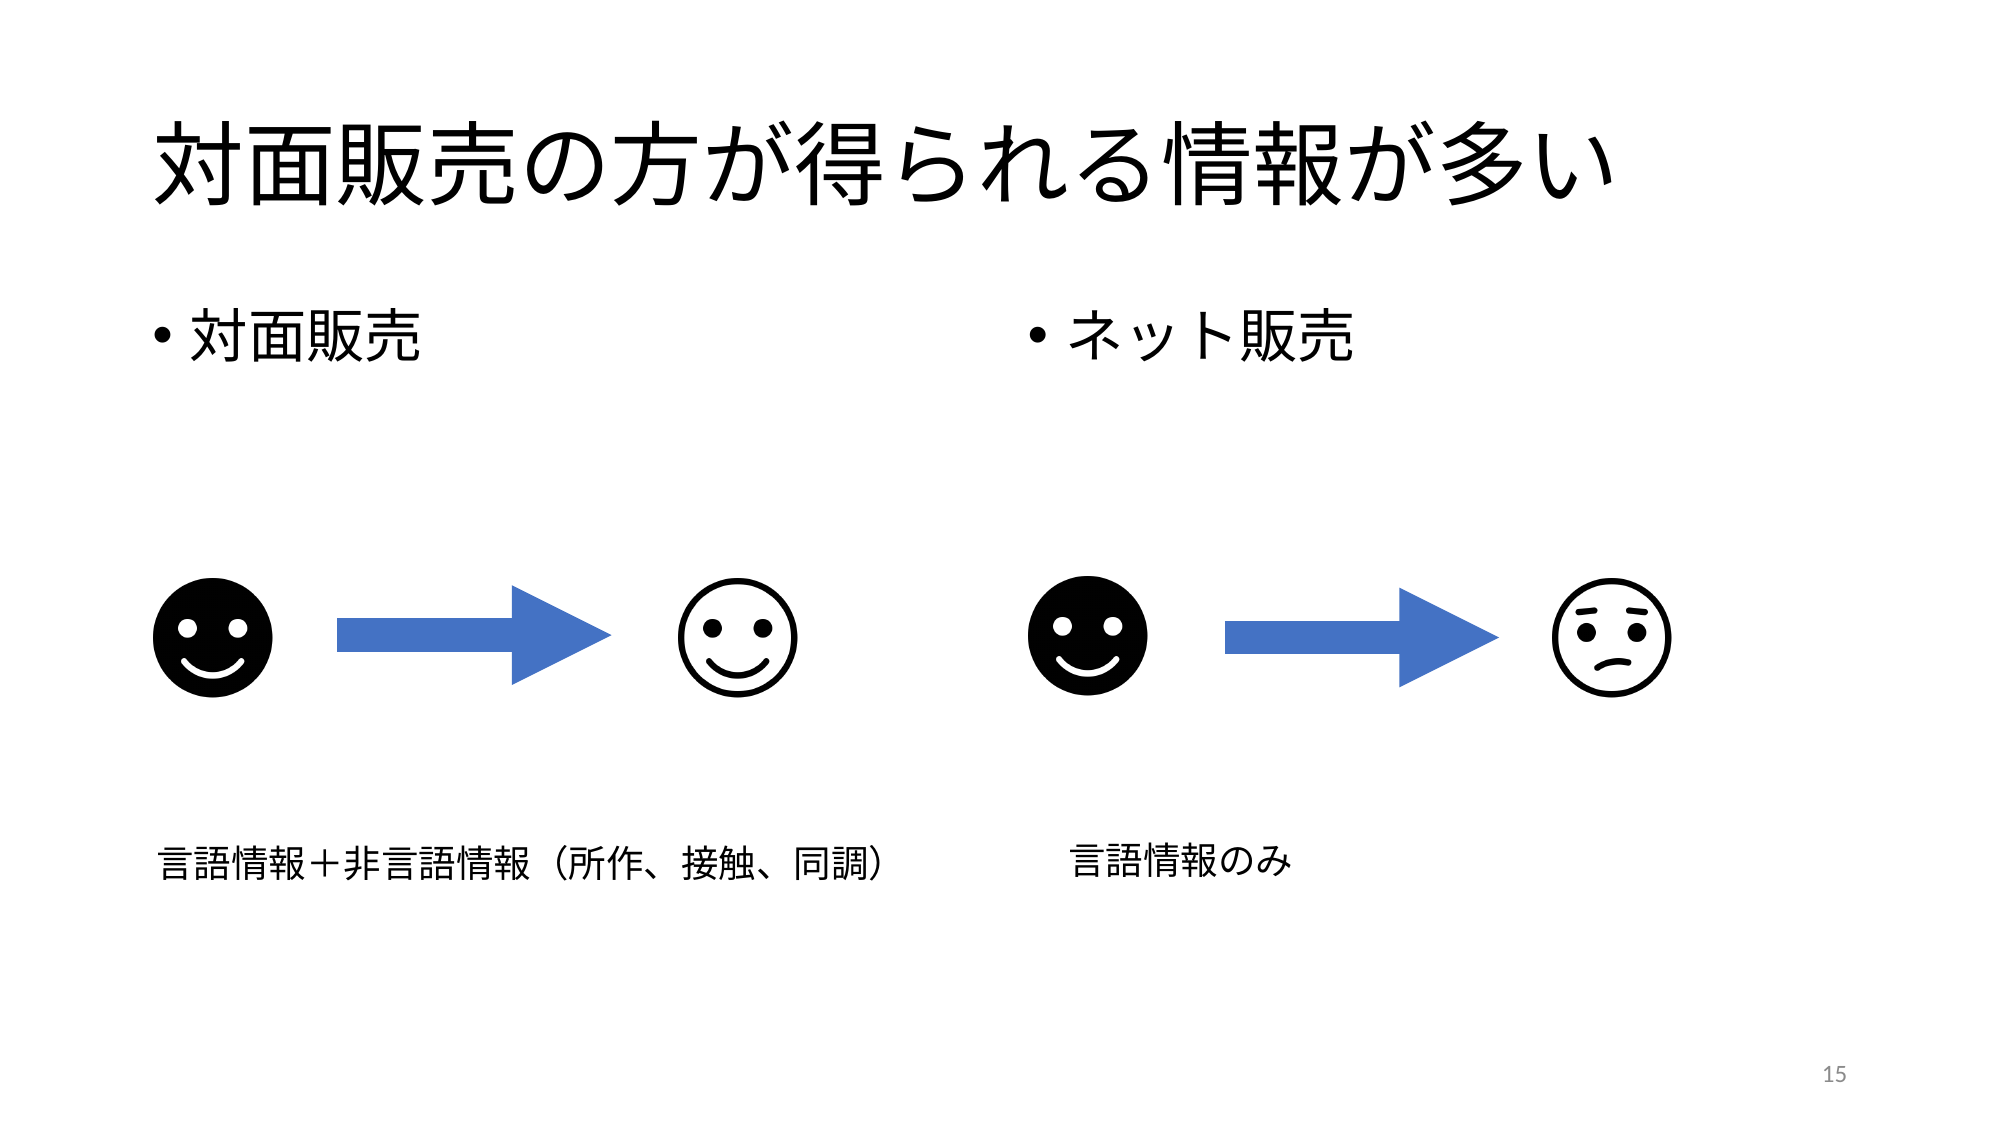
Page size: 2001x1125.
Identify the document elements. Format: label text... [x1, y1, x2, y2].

text_box 言語情報＋非言語情報（所作、接触、同調） [141, 832, 922, 893]
text_box 言語情報のみ [1053, 829, 1309, 890]
picture [137, 562, 288, 713]
picture [1536, 562, 1687, 713]
picture [662, 562, 813, 713]
picture [1012, 560, 1163, 711]
slide_number 15 [1412, 1042, 1863, 1103]
title 対面販売の方が得られる情報が多い [137, 59, 1863, 278]
list 対面販売 [137, 299, 988, 1014]
list ネット販売 [1012, 299, 1863, 1014]
